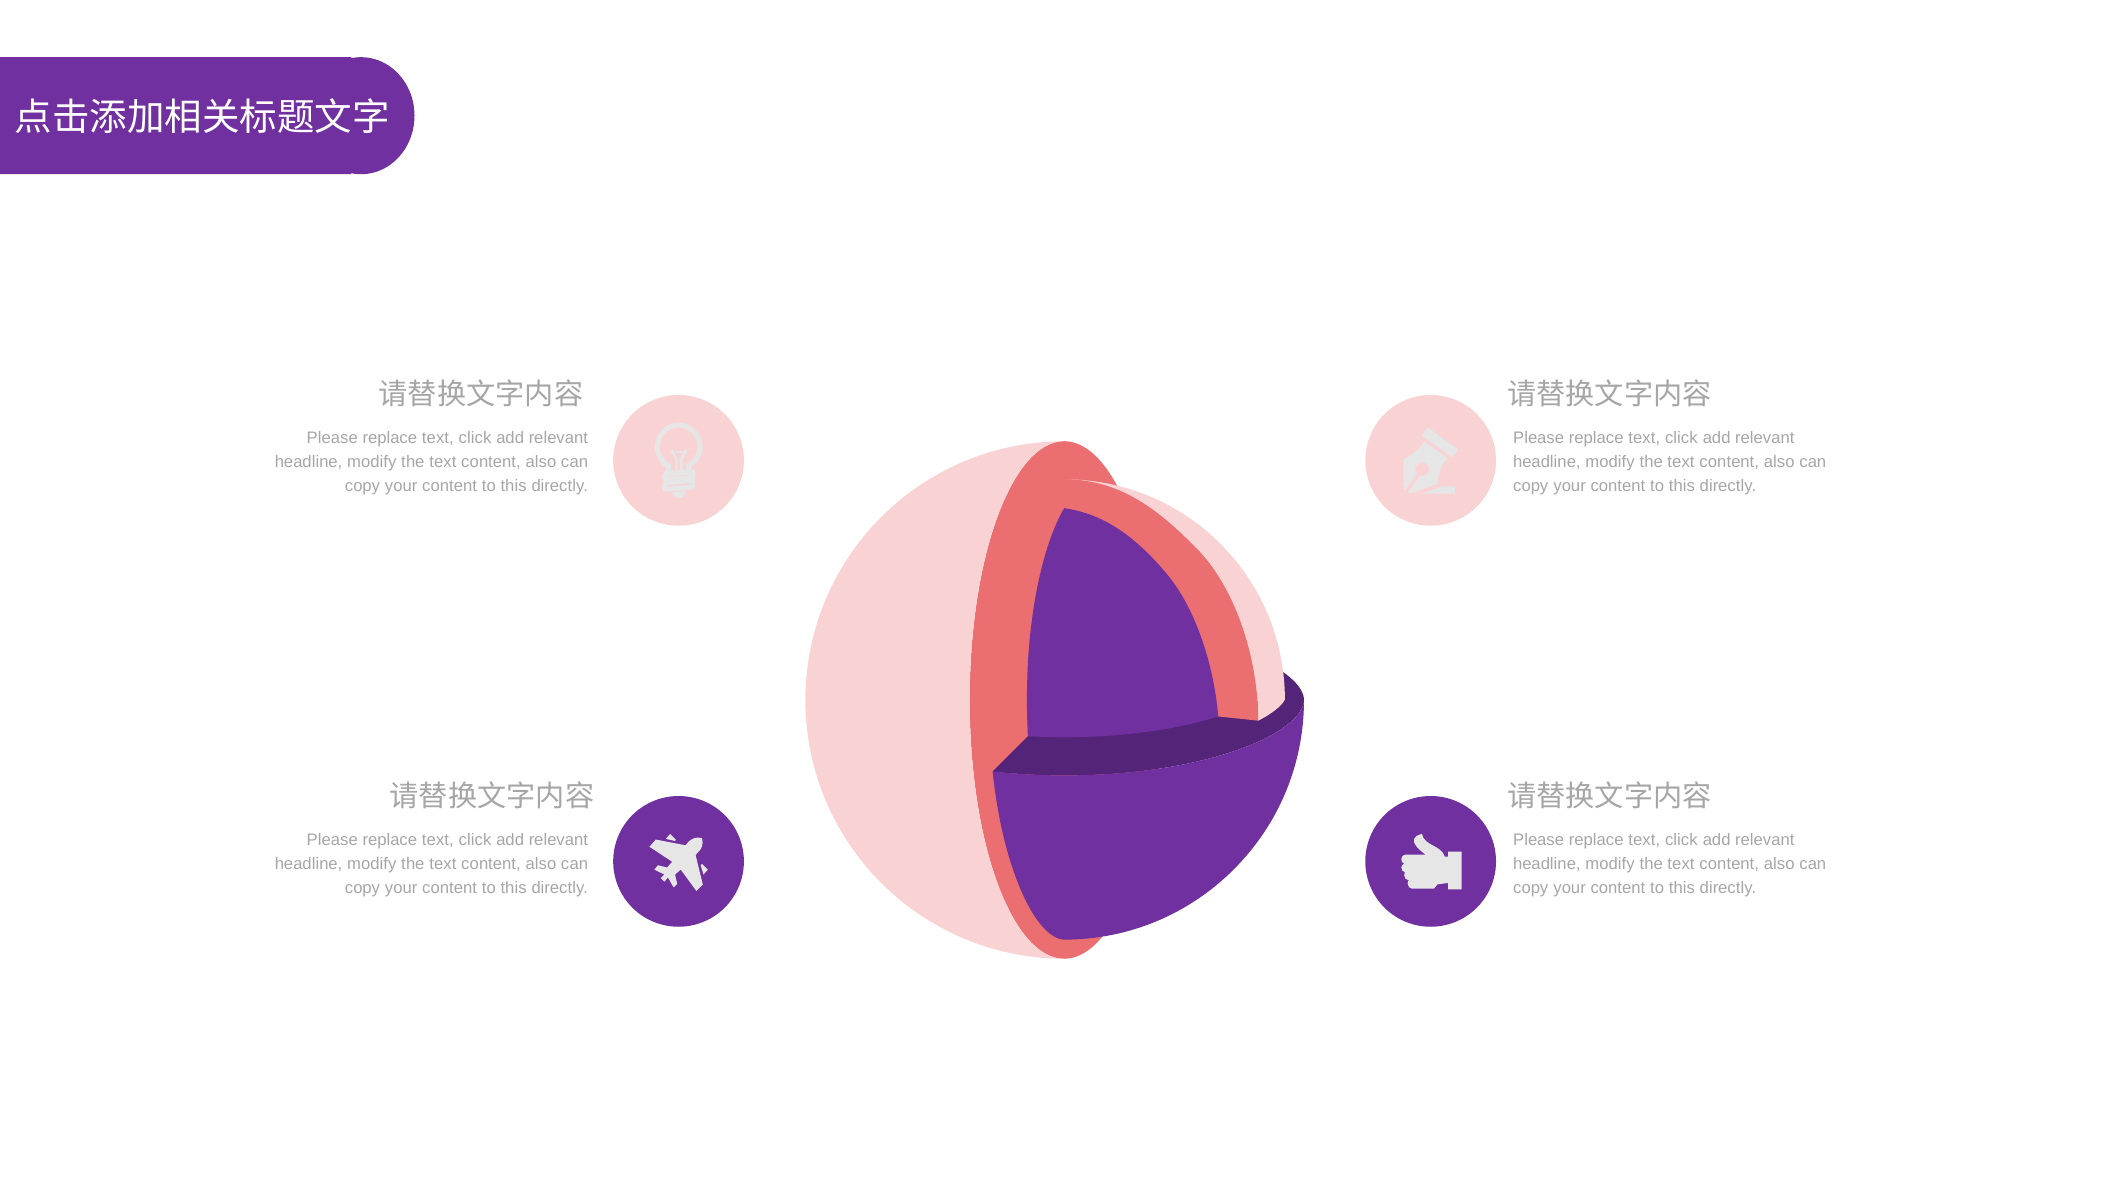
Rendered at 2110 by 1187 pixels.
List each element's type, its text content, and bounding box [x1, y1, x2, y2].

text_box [613, 394, 744, 526]
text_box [805, 441, 1304, 959]
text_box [238, 762, 611, 904]
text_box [613, 795, 744, 927]
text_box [238, 360, 604, 502]
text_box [1491, 360, 1864, 502]
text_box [1365, 394, 1497, 526]
text_box 点击添加相关标题文字 [0, 85, 415, 146]
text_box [1491, 762, 1864, 904]
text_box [1365, 795, 1497, 927]
